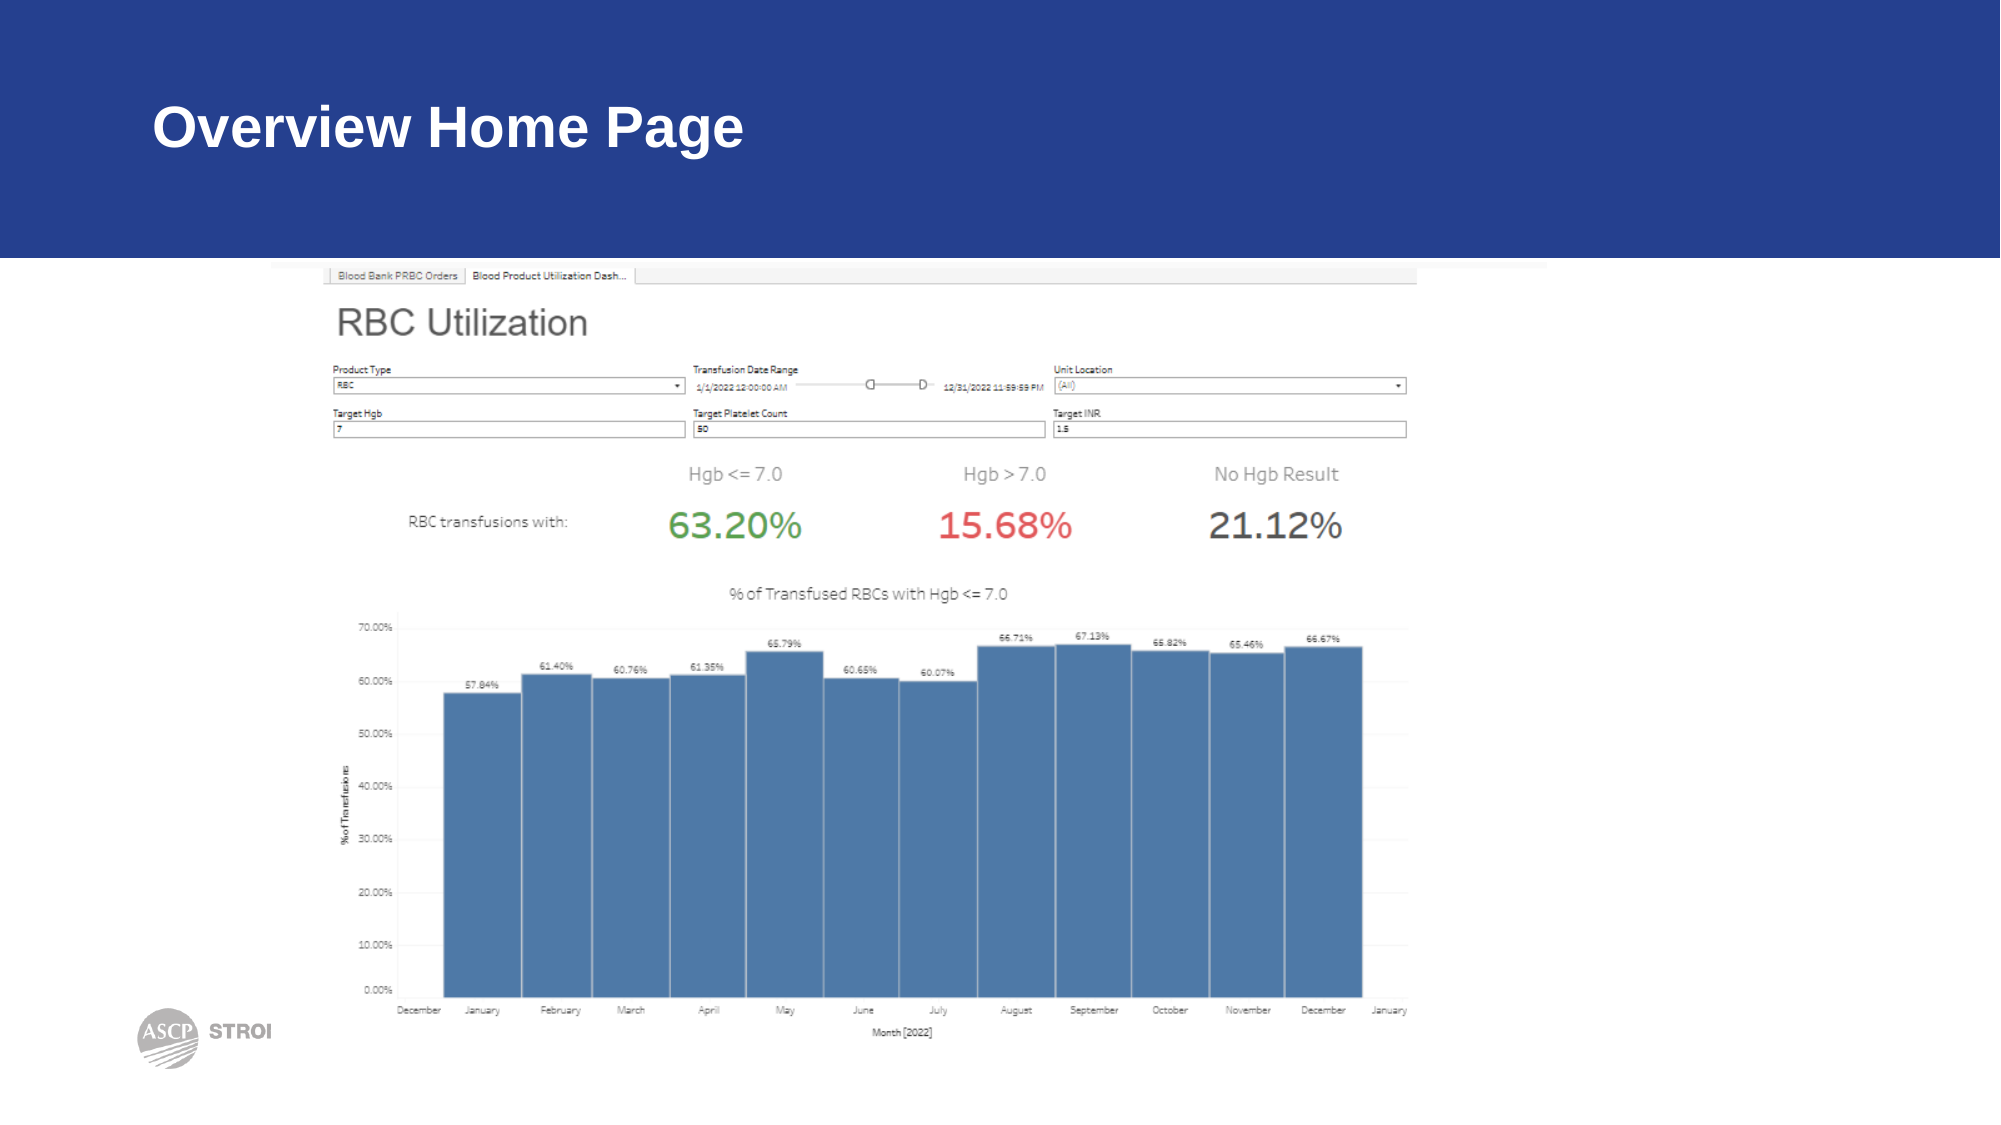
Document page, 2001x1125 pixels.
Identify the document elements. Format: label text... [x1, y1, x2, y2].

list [270, 262, 1547, 1045]
picture [137, 1008, 427, 1069]
title Overview Home Page [137, 20, 1863, 238]
